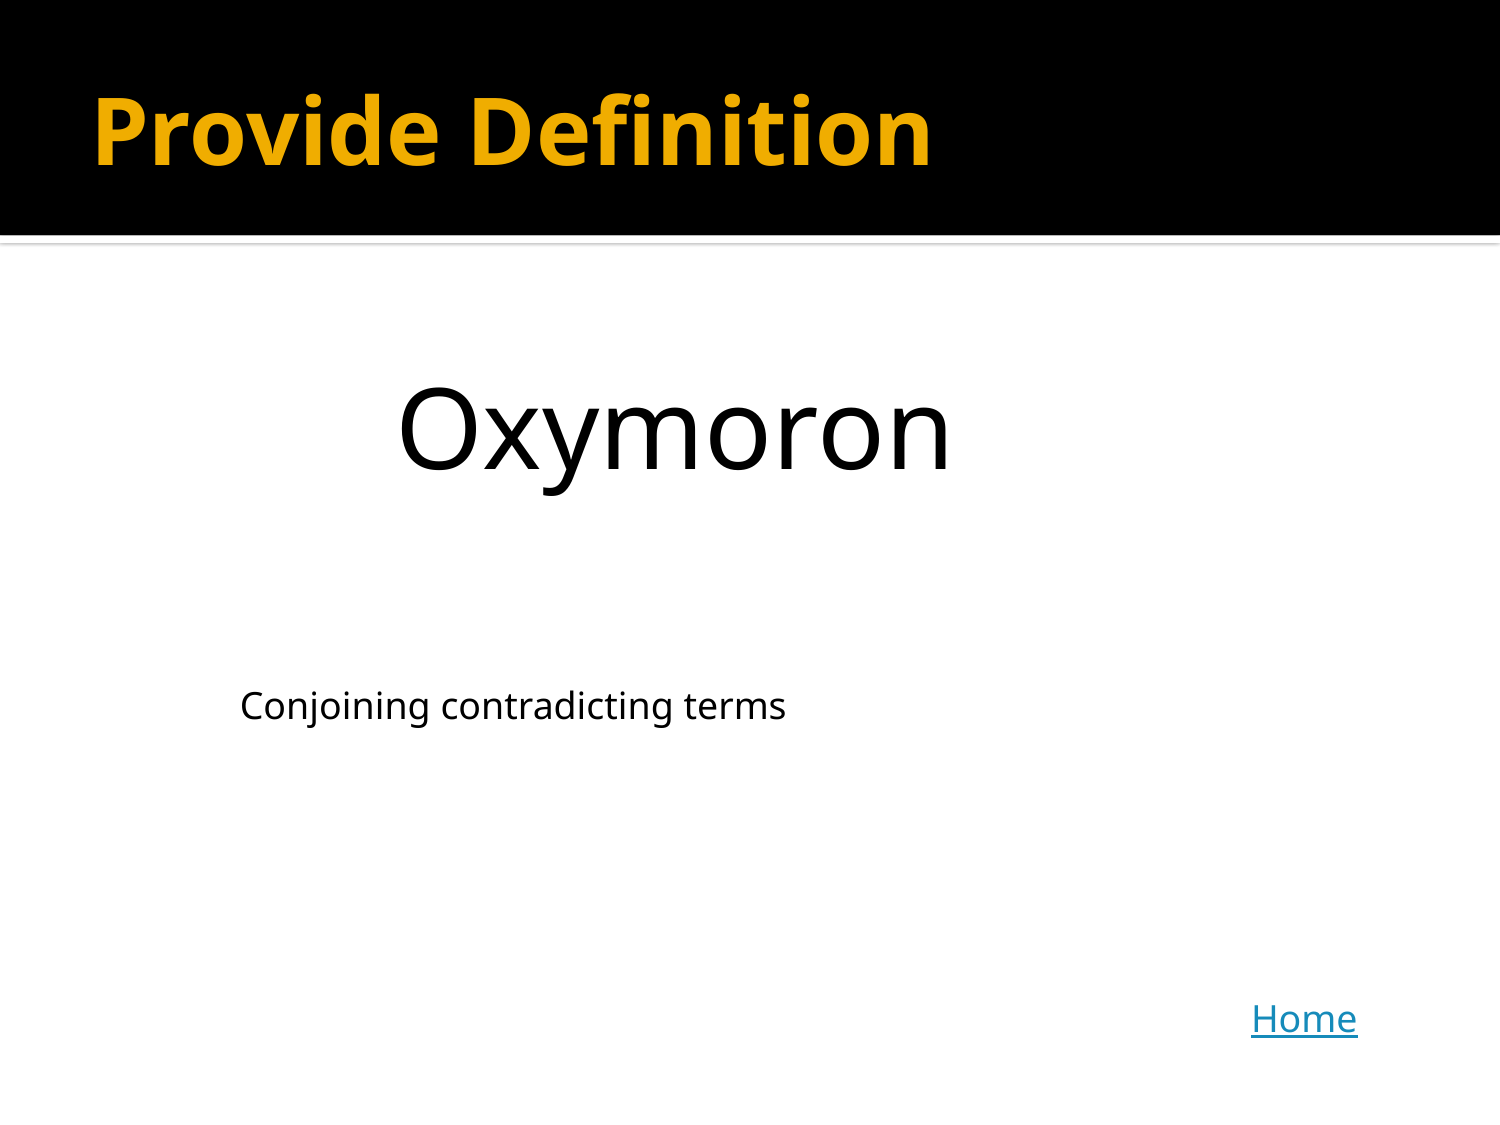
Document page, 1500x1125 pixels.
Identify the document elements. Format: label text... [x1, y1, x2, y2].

title Provide Definition [75, 25, 1425, 231]
text_box Home [1236, 987, 1373, 1054]
text_box Oxymoron [112, 349, 1238, 500]
text_box Conjoining contradicting terms [224, 674, 1275, 735]
